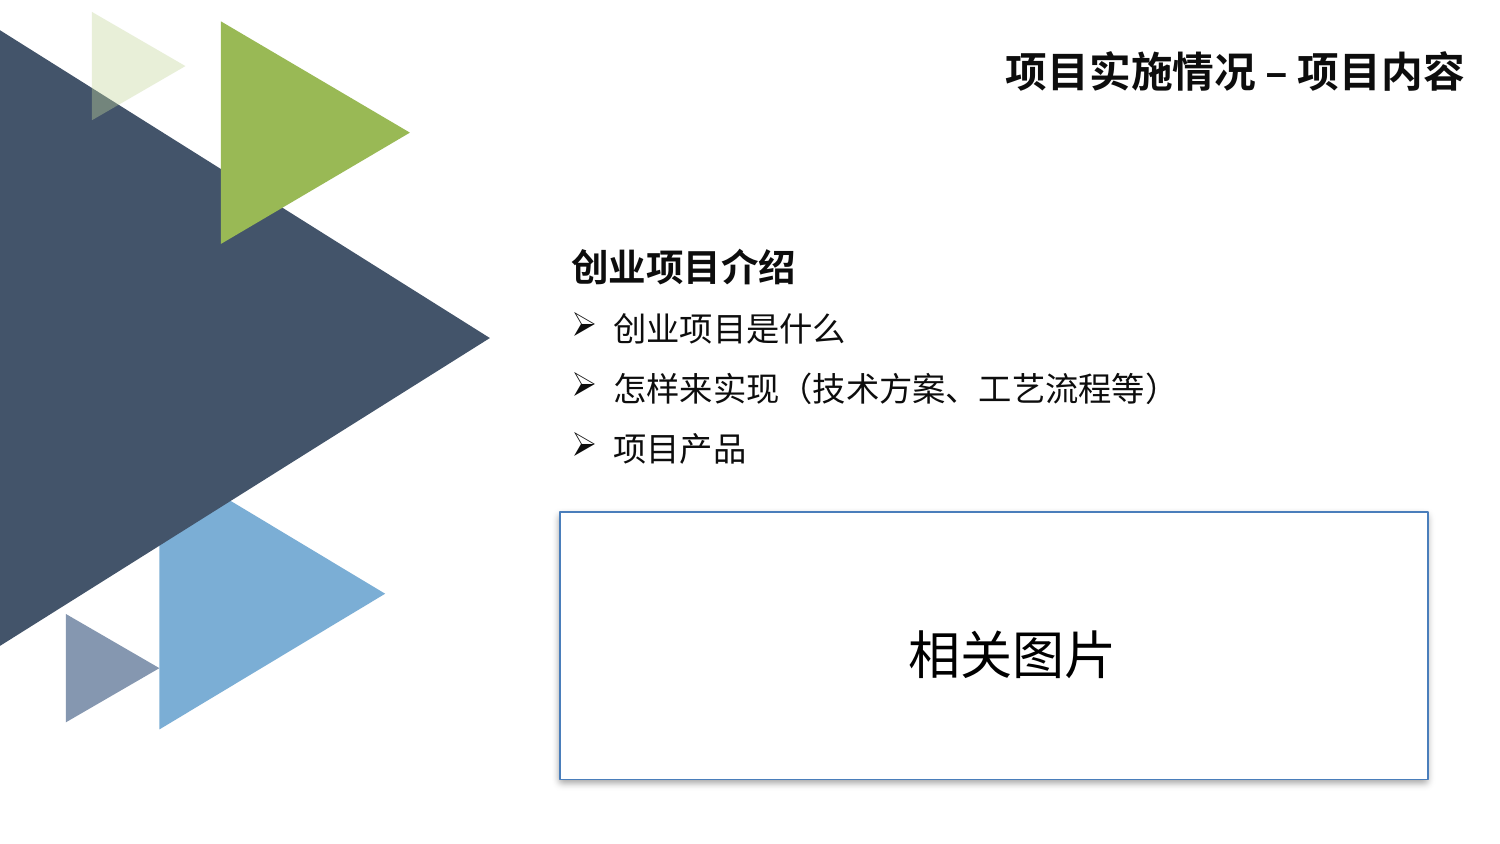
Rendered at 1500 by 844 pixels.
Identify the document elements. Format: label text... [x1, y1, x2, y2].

text_box 相关图片 [837, 616, 1188, 691]
text_box 项目实施情况 – 项目内容 [994, 40, 1485, 102]
text_box [157, 501, 388, 732]
text_box [89, 10, 188, 123]
text_box [63, 612, 162, 725]
text_box 创业项目介绍 创业项目是什么 怎样来实现（技术方案、工艺流程等） 项目产品 [560, 215, 1484, 474]
text_box [559, 511, 1429, 780]
text_box [0, 28, 492, 648]
text_box [218, 19, 412, 246]
